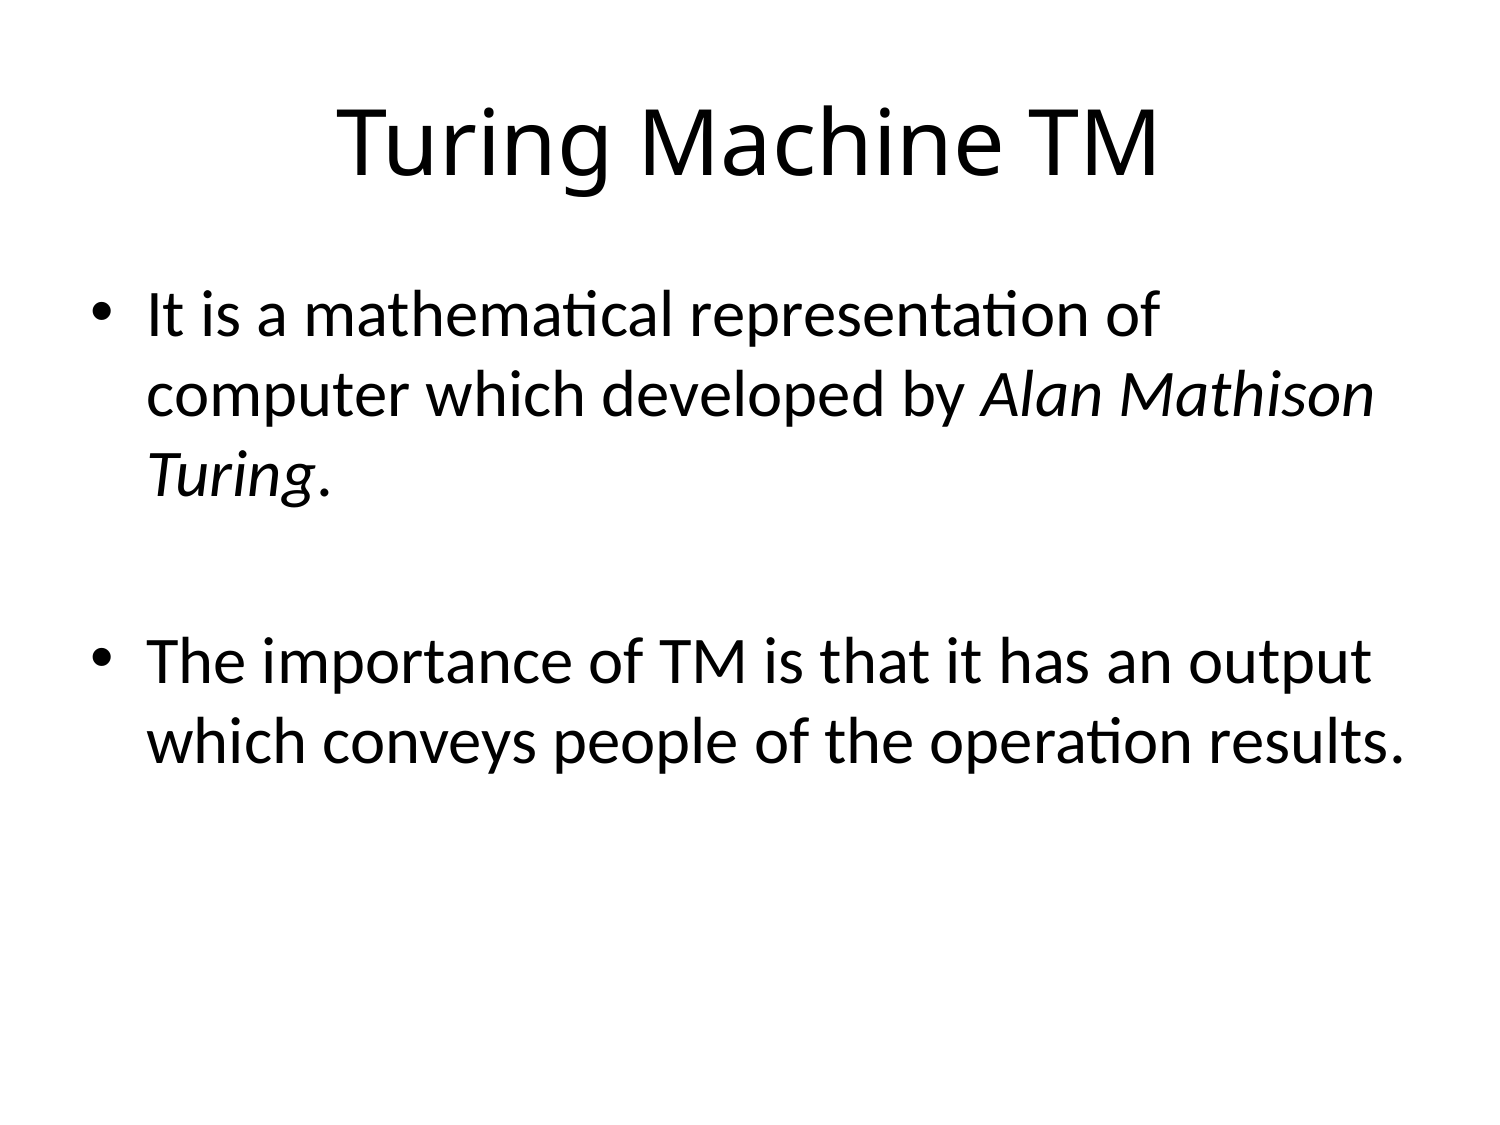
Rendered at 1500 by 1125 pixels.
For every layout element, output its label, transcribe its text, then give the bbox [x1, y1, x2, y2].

list It is a mathematical representation of computer which developed by Alan Mathison Turing. The importance of TM is that it has an output which conveys people of the operation results. [75, 262, 1425, 1005]
title Turing Machine TM [75, 45, 1425, 233]
